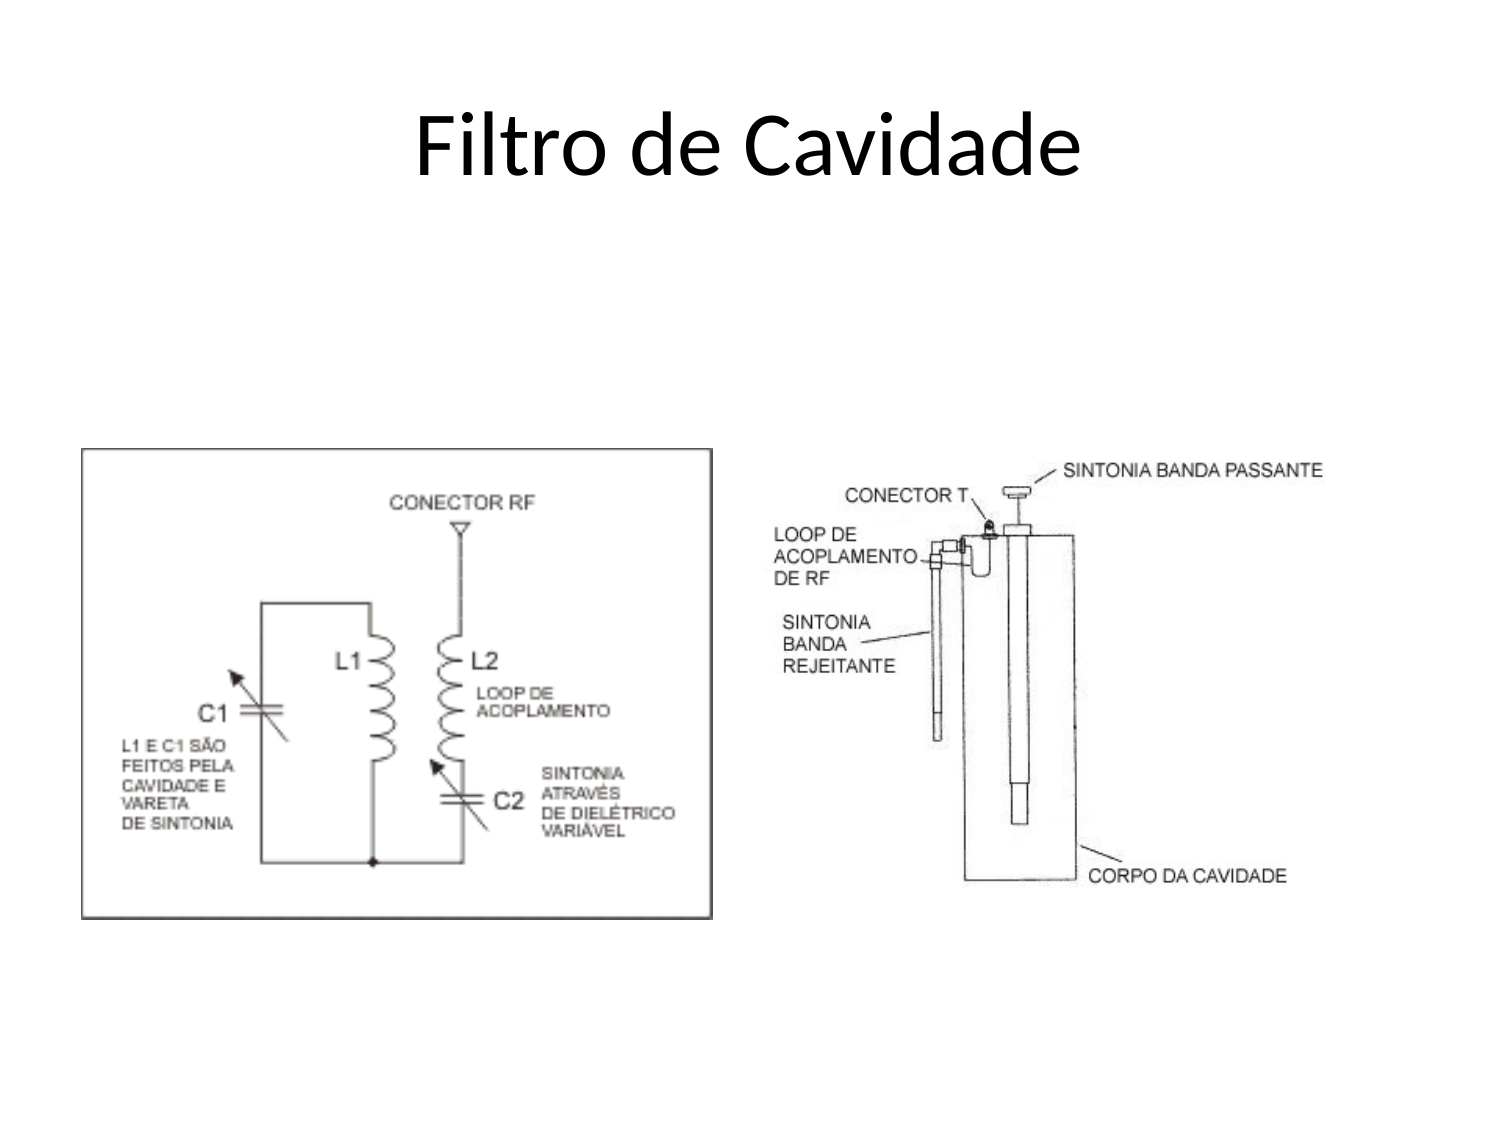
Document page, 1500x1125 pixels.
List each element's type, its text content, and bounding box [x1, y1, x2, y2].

picture [749, 449, 1357, 922]
picture [81, 448, 713, 921]
title Filtro de Cavidade [75, 45, 1425, 233]
